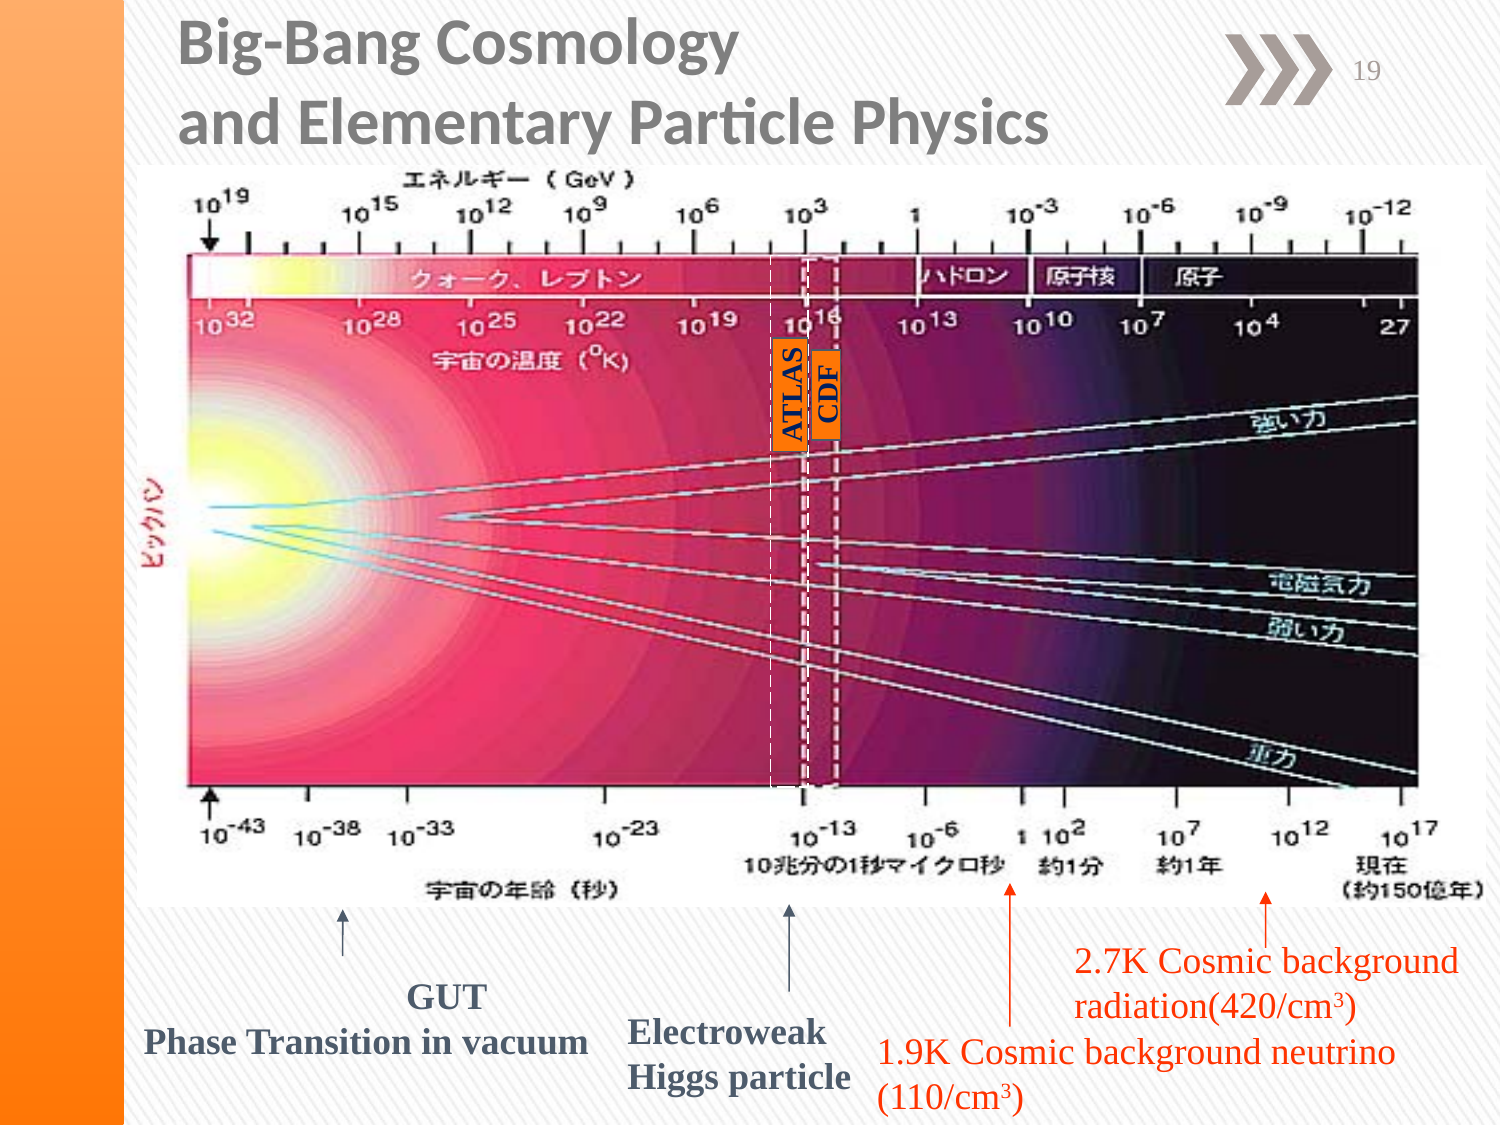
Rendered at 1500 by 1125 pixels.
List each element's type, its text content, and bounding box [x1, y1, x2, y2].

text_box 1.9K Cosmic background neutrino (110/cm3) [862, 1019, 1412, 1125]
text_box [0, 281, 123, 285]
title Big-Bang Cosmology and Elementary Particle Physics [162, 27, 1413, 162]
slide_number 19 [1337, 38, 1466, 99]
text_box 2.7K Cosmic background radiation(420/cm3) [1059, 929, 1484, 1034]
text_box Electroweak Higgs particle [612, 999, 938, 1105]
text_box [336, 918, 349, 957]
text_box GUT Phase Transition in vacuum [82, 964, 605, 1070]
picture [123, 0, 1500, 1125]
